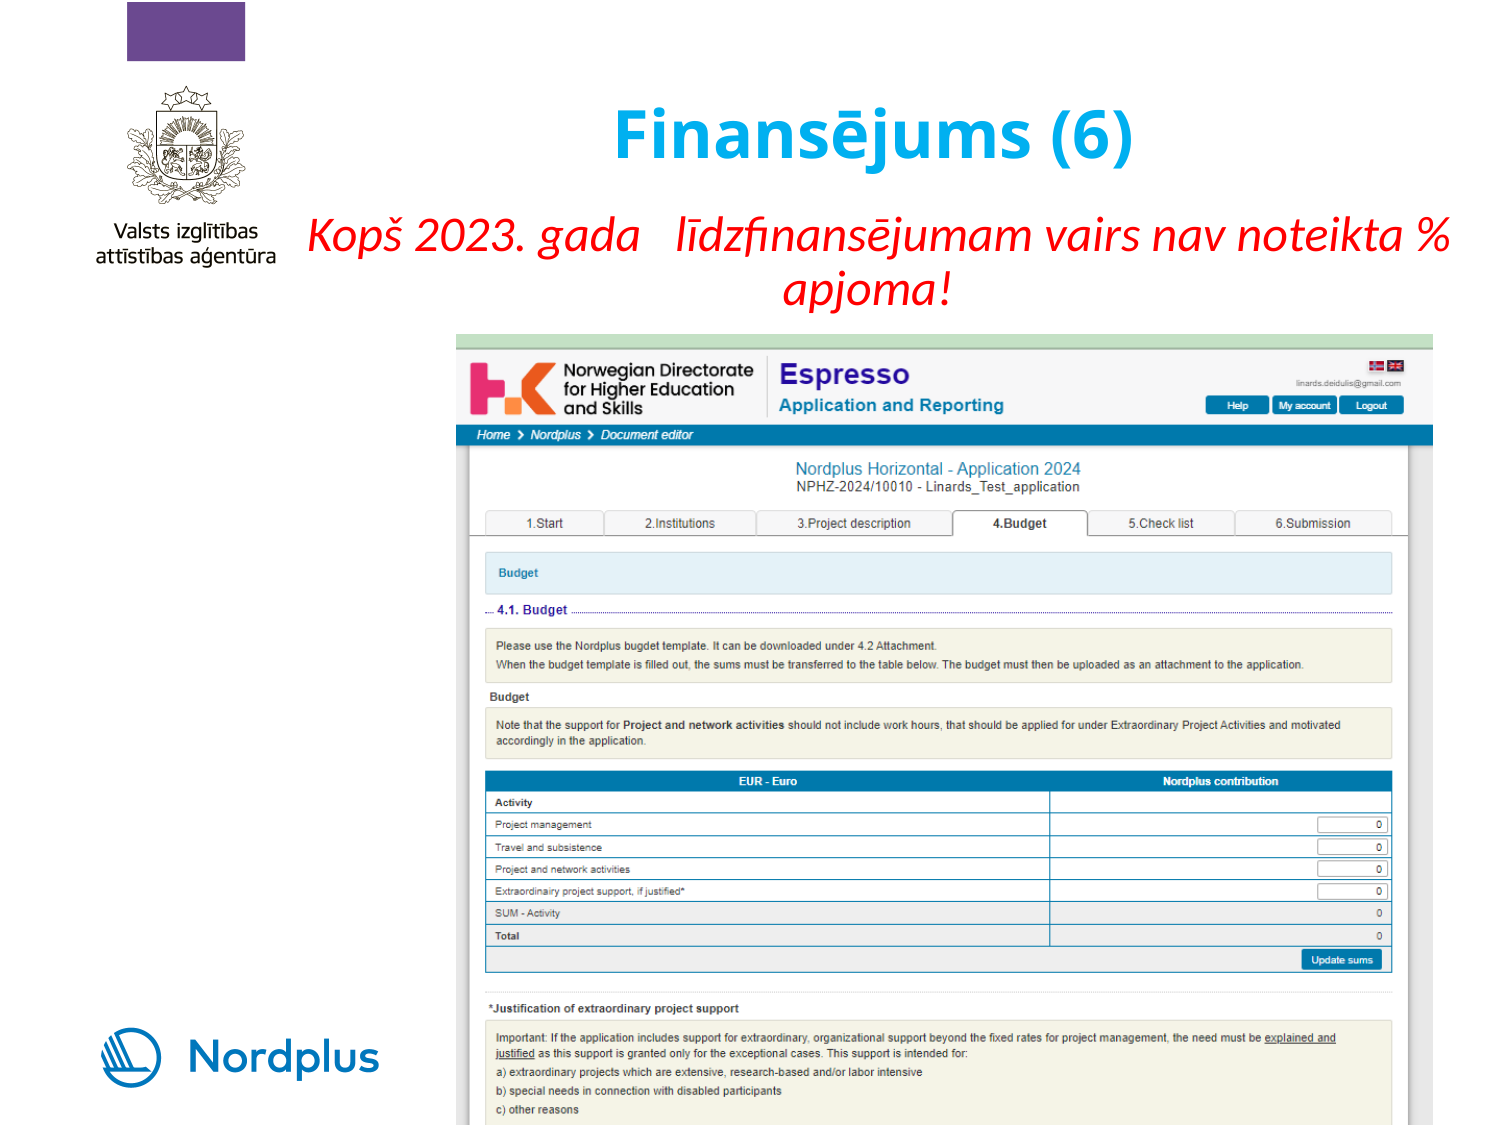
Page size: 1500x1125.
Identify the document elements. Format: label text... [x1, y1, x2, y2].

text_box Kopš 2023. gada līdzfinansējumam vairs nav noteikta % apjoma! [279, 200, 1469, 324]
picture [0, 0, 1500, 1125]
title Finansējums (6) [258, 59, 1489, 215]
